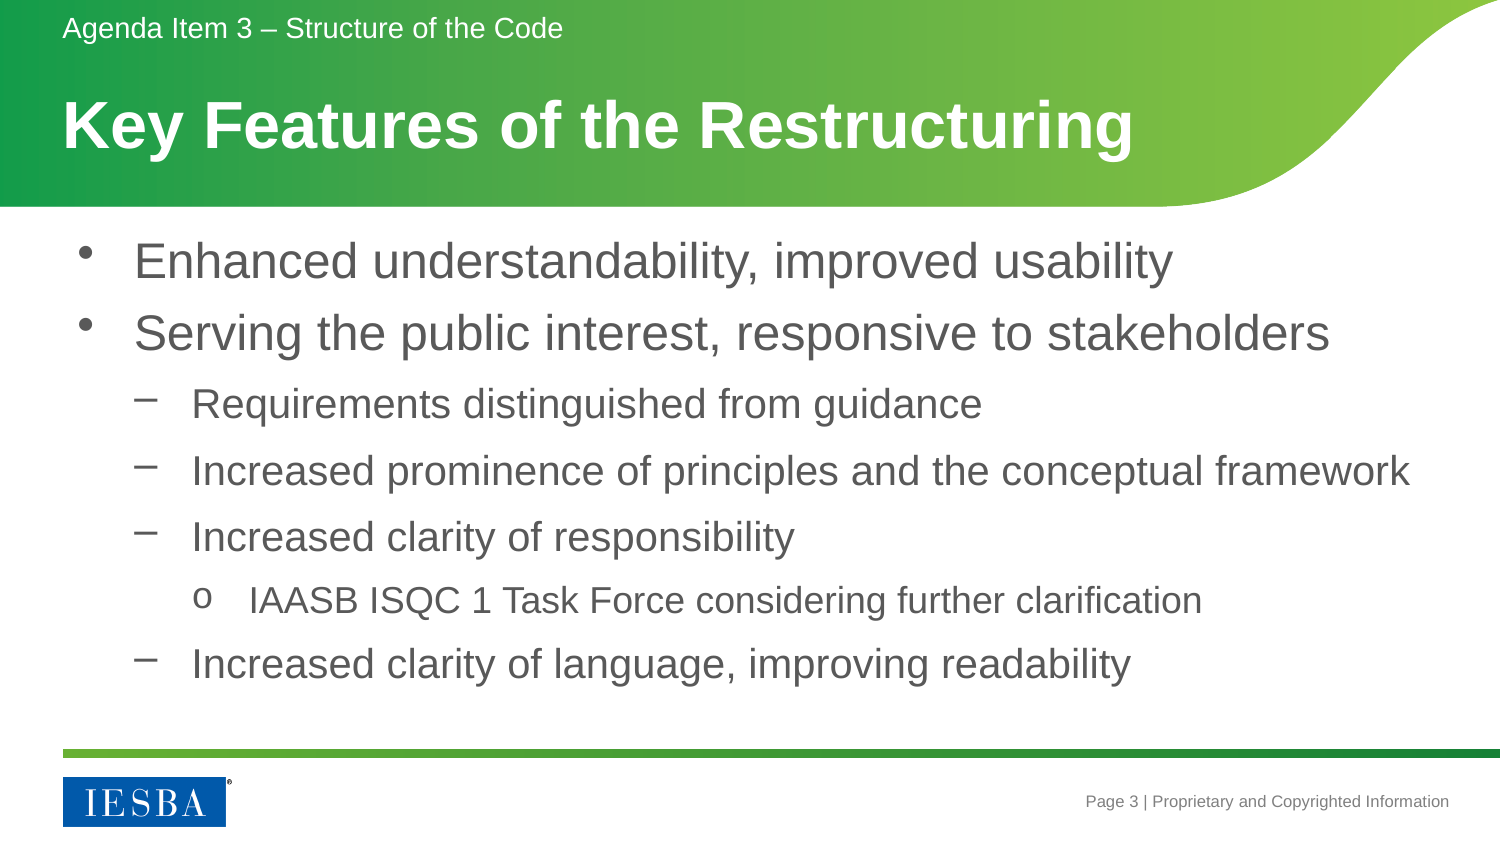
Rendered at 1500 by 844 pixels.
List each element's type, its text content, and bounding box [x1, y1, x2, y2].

title Key Features of the Restructuring [62, 59, 1338, 185]
picture [0, 0, 1500, 207]
picture [63, 777, 232, 827]
subtitle Agenda Item 3 – Structure of the Code [62, 9, 825, 47]
list Enhanced understandability, improved usability Serving the public interest, responsive to stakeholders Requirements distinguished from guidance Increased prominence of principles and the conceptual framework Increased clarity of responsibility IAASB ISQC 1 Task Force considering further clarification Increased clarity of language, improving readability [62, 220, 1450, 724]
